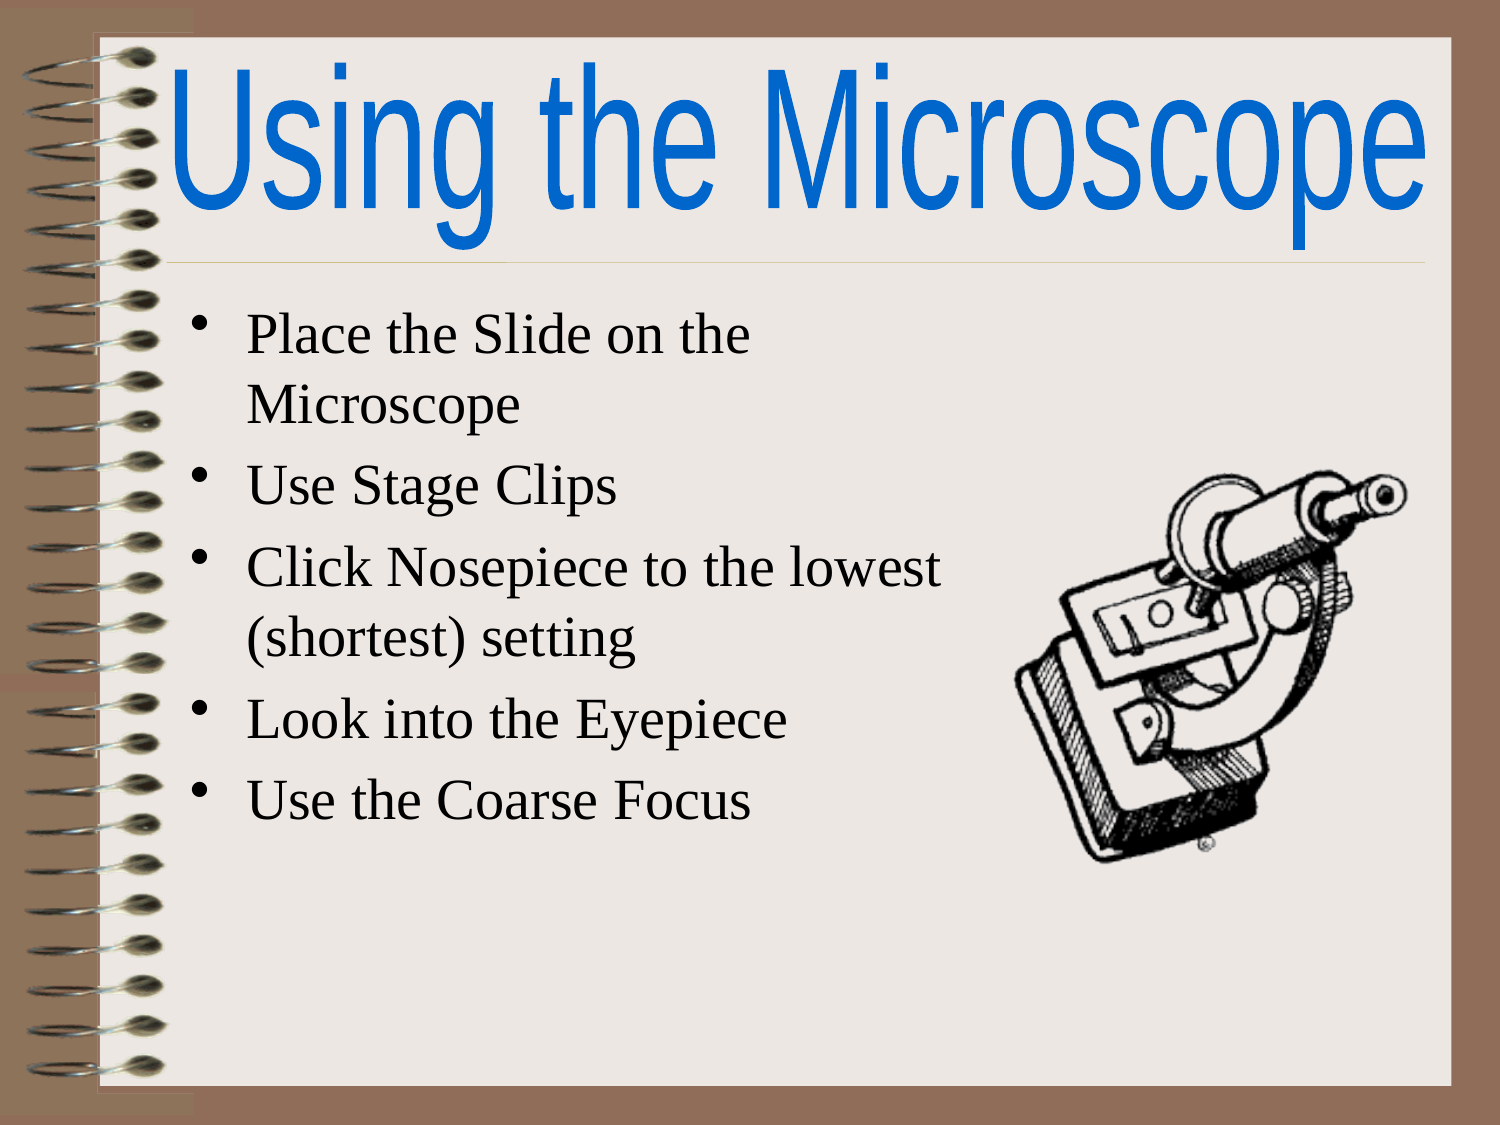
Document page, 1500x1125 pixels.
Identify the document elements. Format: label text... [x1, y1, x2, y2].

list Place the Slide on the Microscope Use Stage Clips Click Nosepiece to the lowest (shortest) setting Look into the Eyepiece Use the Coarse Focus [174, 287, 976, 963]
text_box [999, 437, 1421, 901]
picture [0, 692, 194, 1115]
picture [0, 8, 194, 674]
